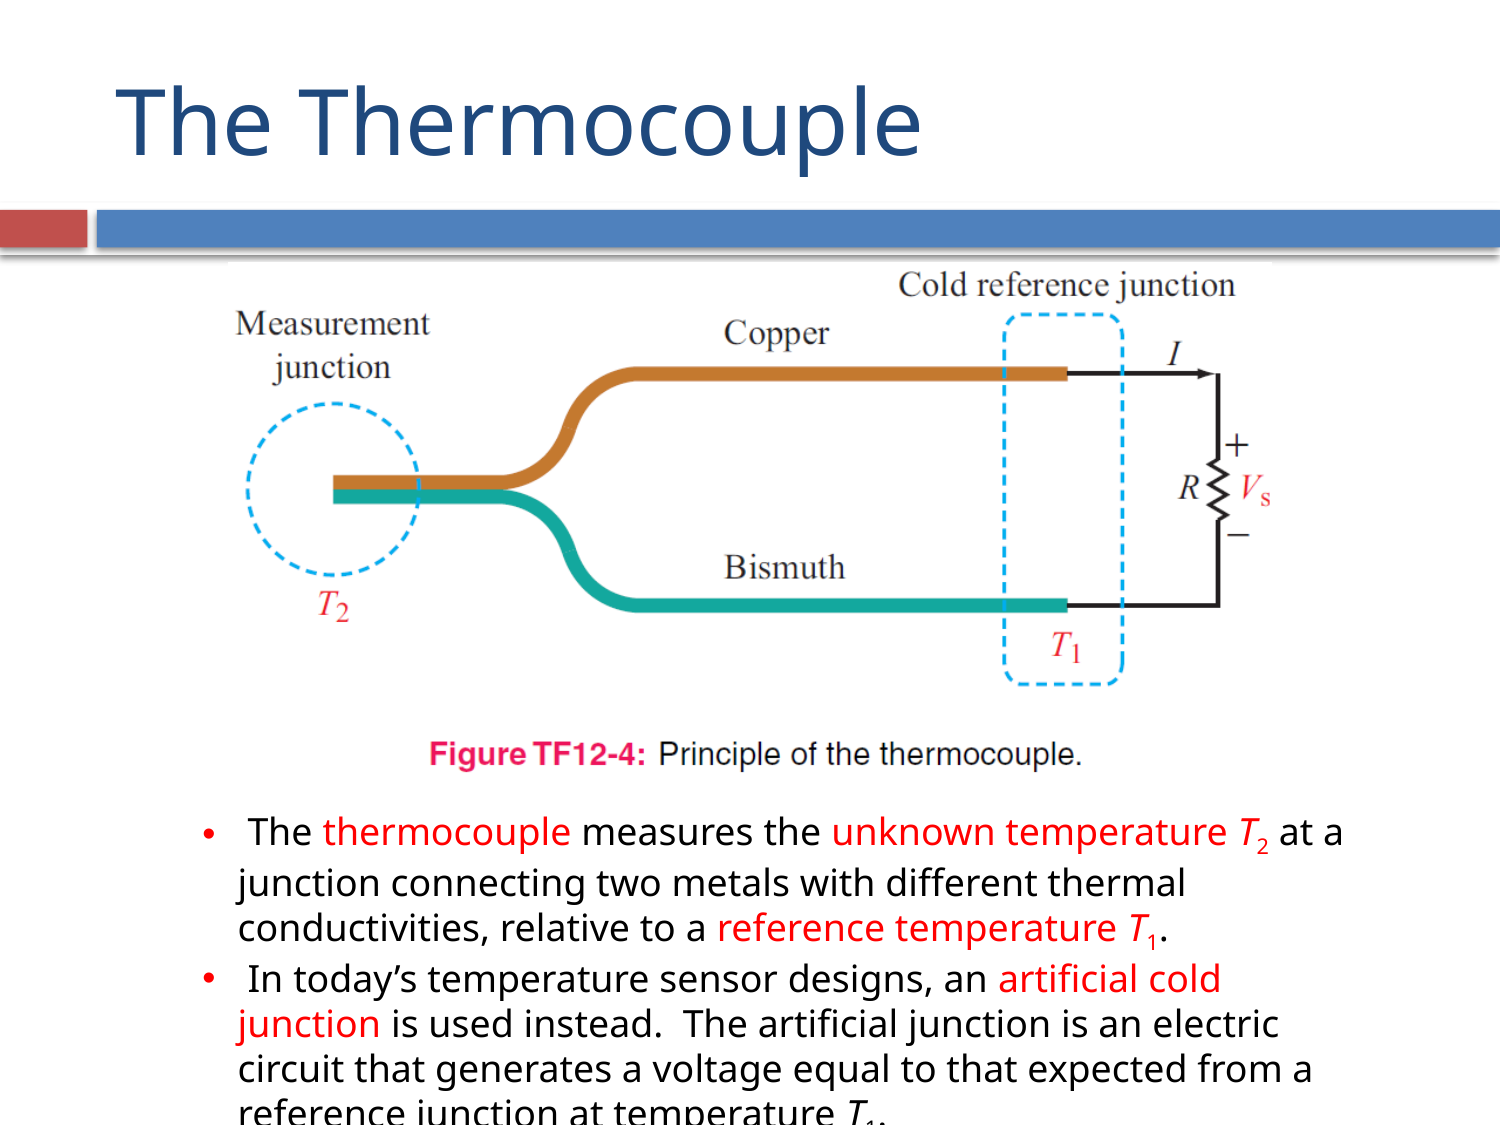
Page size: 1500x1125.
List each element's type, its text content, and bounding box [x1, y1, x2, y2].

picture [228, 262, 1272, 778]
text_box The Thermocouple [100, 37, 1438, 200]
text_box The thermocouple measures the unknown temperature T2 at a junction connecting two metals with different thermal conductivities, relative to a reference temperature T1. In today’s temperature sensor designs, an artificial cold junction is used instead. The artificial junction is an electric circuit that generates a voltage equal to that expected from a reference junction at temperature T1. [187, 800, 1362, 1125]
